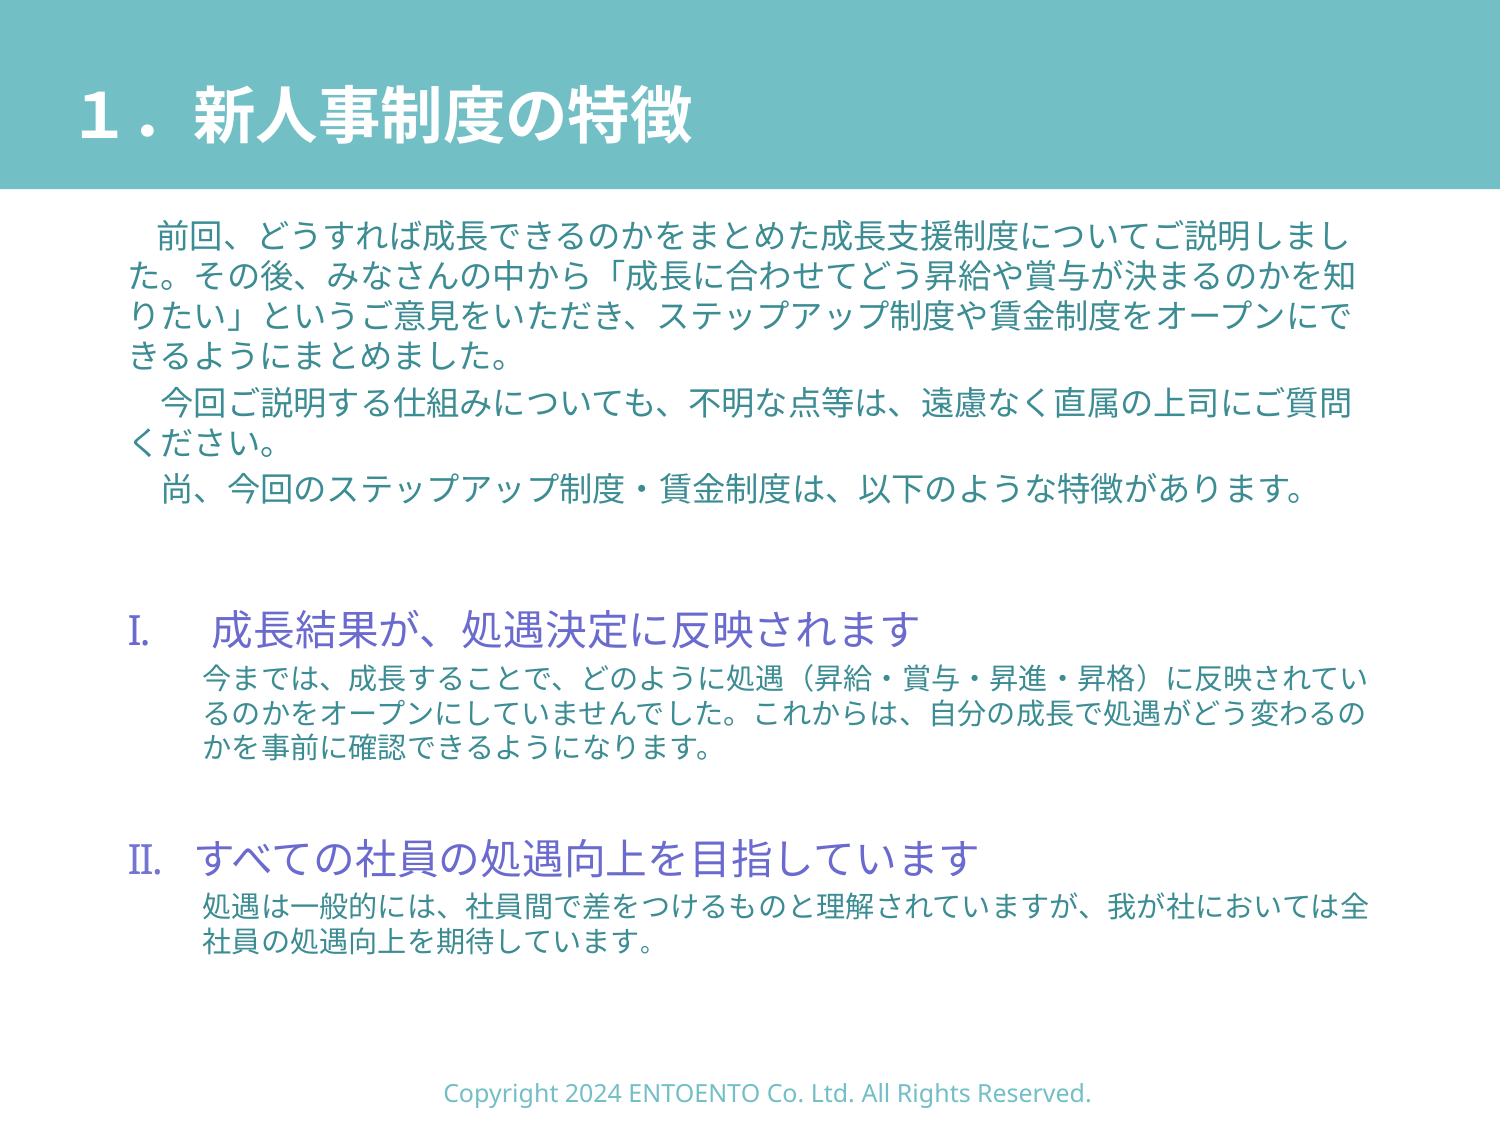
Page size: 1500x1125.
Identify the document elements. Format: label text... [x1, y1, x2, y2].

list 前回、どうすれば成長できるのかをまとめた成長支援制度についてご説明しました。その後、みなさんの中から「成長に合わせてどう昇給や賞与が決まるのかを知りたい」というご意見をいただき、ステップアップ制度や賃金制度をオープンにできるようにまとめました。 今回ご説明する仕組みについても、不明な点等は、遠慮なく直属の上司にご質問ください。 尚、今回のステップアップ制度・賃金制度は、以下のような特徴があります。 成長結果が、処遇決定に反映されます 今までは、成長することで、どのように処遇（昇給・賞与・昇進・昇格）に反映されているのかをオープンにしていませんでした。これからは、自分の成長で処遇がどう変わるのかを事前に確認できるようになります。 すべての社員の処遇向上を目指しています 処遇は一般的には、社員間で差をつけるものと理解されていますが、我が社においては全社員の処遇向上を期待しています。 [112, 208, 1388, 1012]
footer Copyright 2024 ENTOENTO Co. Ltd. All Rights Reserved. [206, 1070, 1331, 1125]
title １．新人事制度の特徴 [53, 42, 1388, 185]
